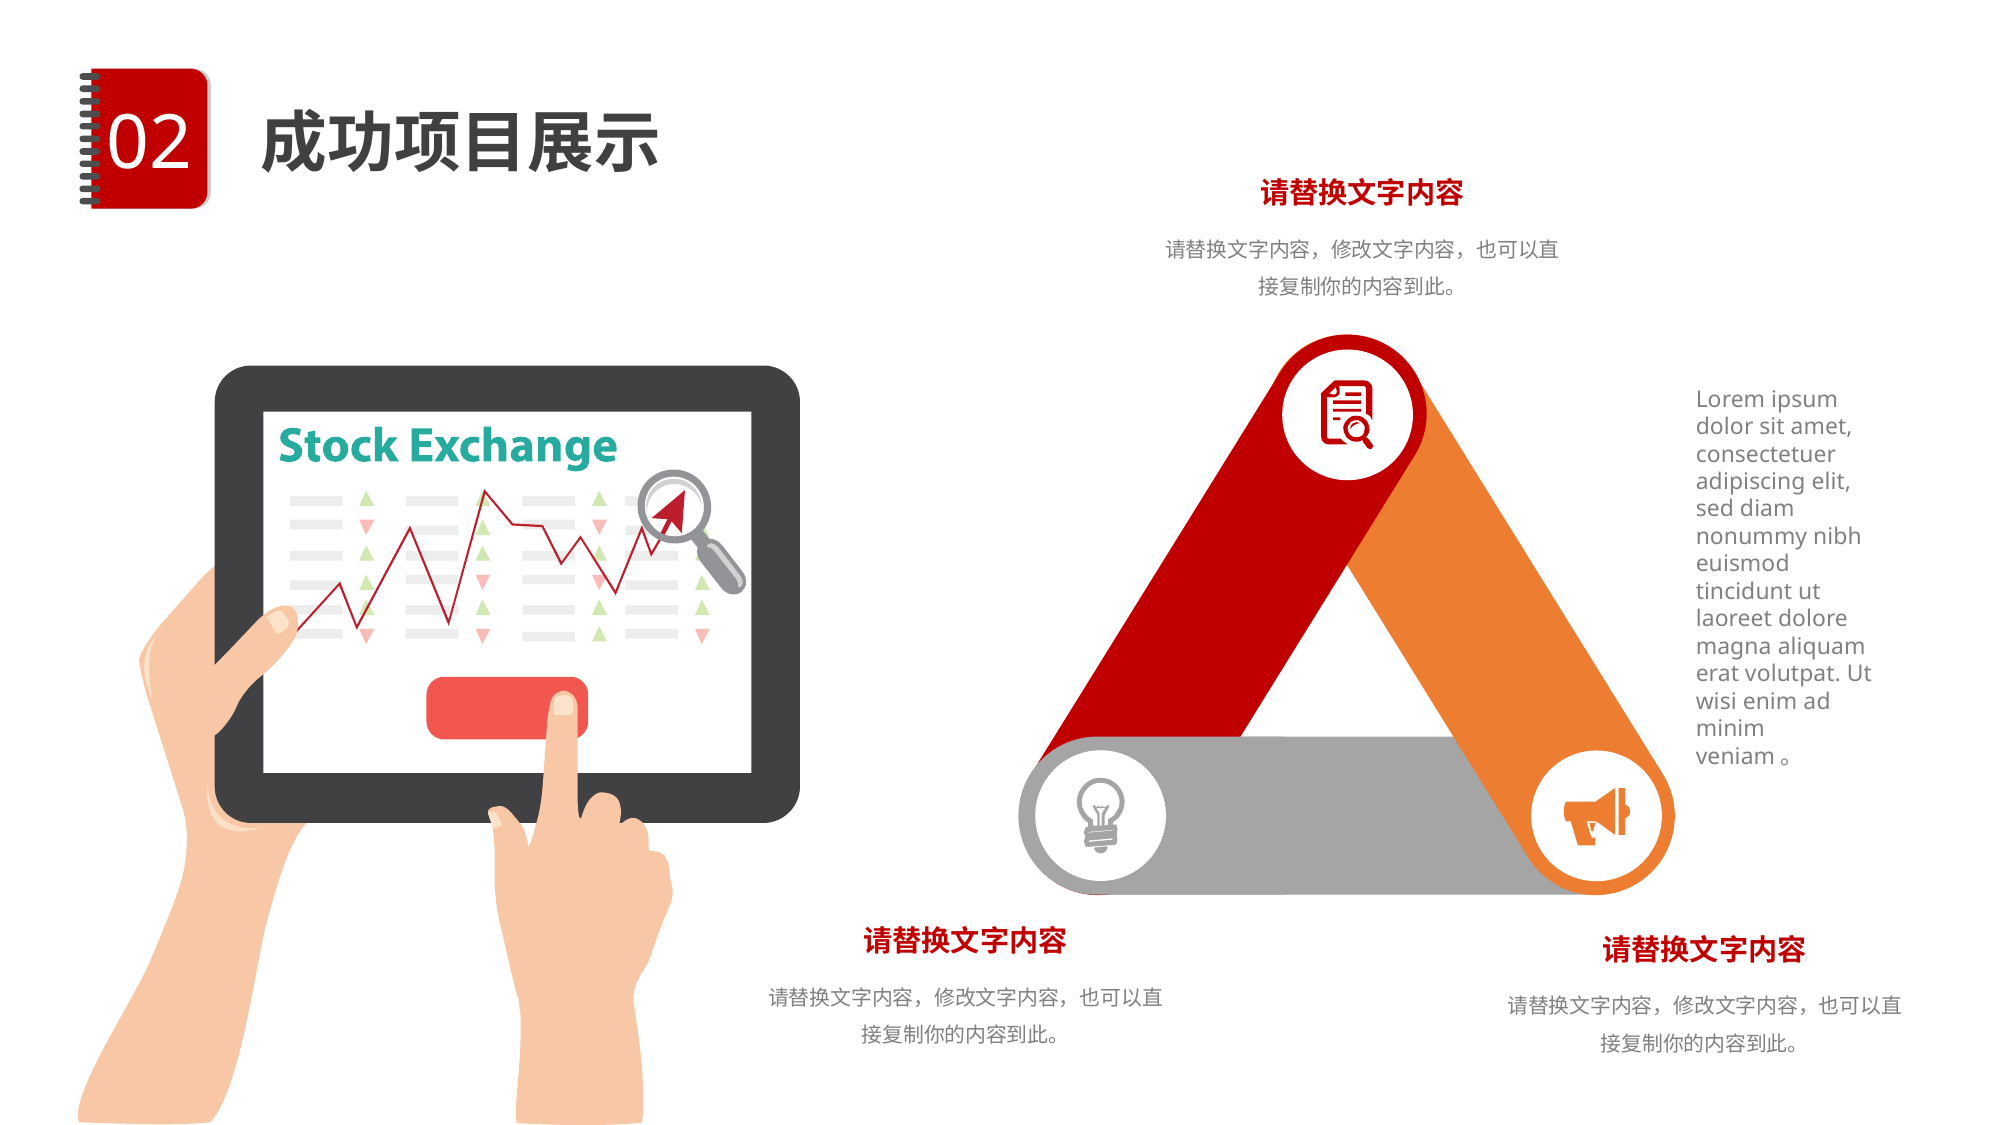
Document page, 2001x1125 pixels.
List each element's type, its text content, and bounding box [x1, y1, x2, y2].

text_box 请替换文字内容 [1222, 174, 1503, 210]
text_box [79, 68, 211, 209]
text_box Lorem ipsum dolor sit amet, consectetuer adipiscing elit, sed diam nonummy nibh euismod tincidunt ut laoreet dolore magna aliquam erat volutpat. Ut wisi enim ad minim veniam。 [1681, 376, 1888, 776]
text_box 请替换文字内容，修改文字内容，也可以直接复制你的内容到此。 [800, 971, 1166, 1047]
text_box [1018, 298, 1675, 931]
text_box 成功项目展示 [246, 92, 677, 188]
text_box 请替换文字内容 [1564, 931, 1845, 967]
text_box 请替换文字内容，修改文字内容，也可以直接复制你的内容到此。 [1504, 980, 1906, 1056]
text_box 请替换文字内容 [825, 922, 1106, 958]
text_box 请替换文字内容，修改文字内容，也可以直接复制你的内容到此。 [1161, 224, 1563, 298]
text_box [77, 365, 800, 1125]
